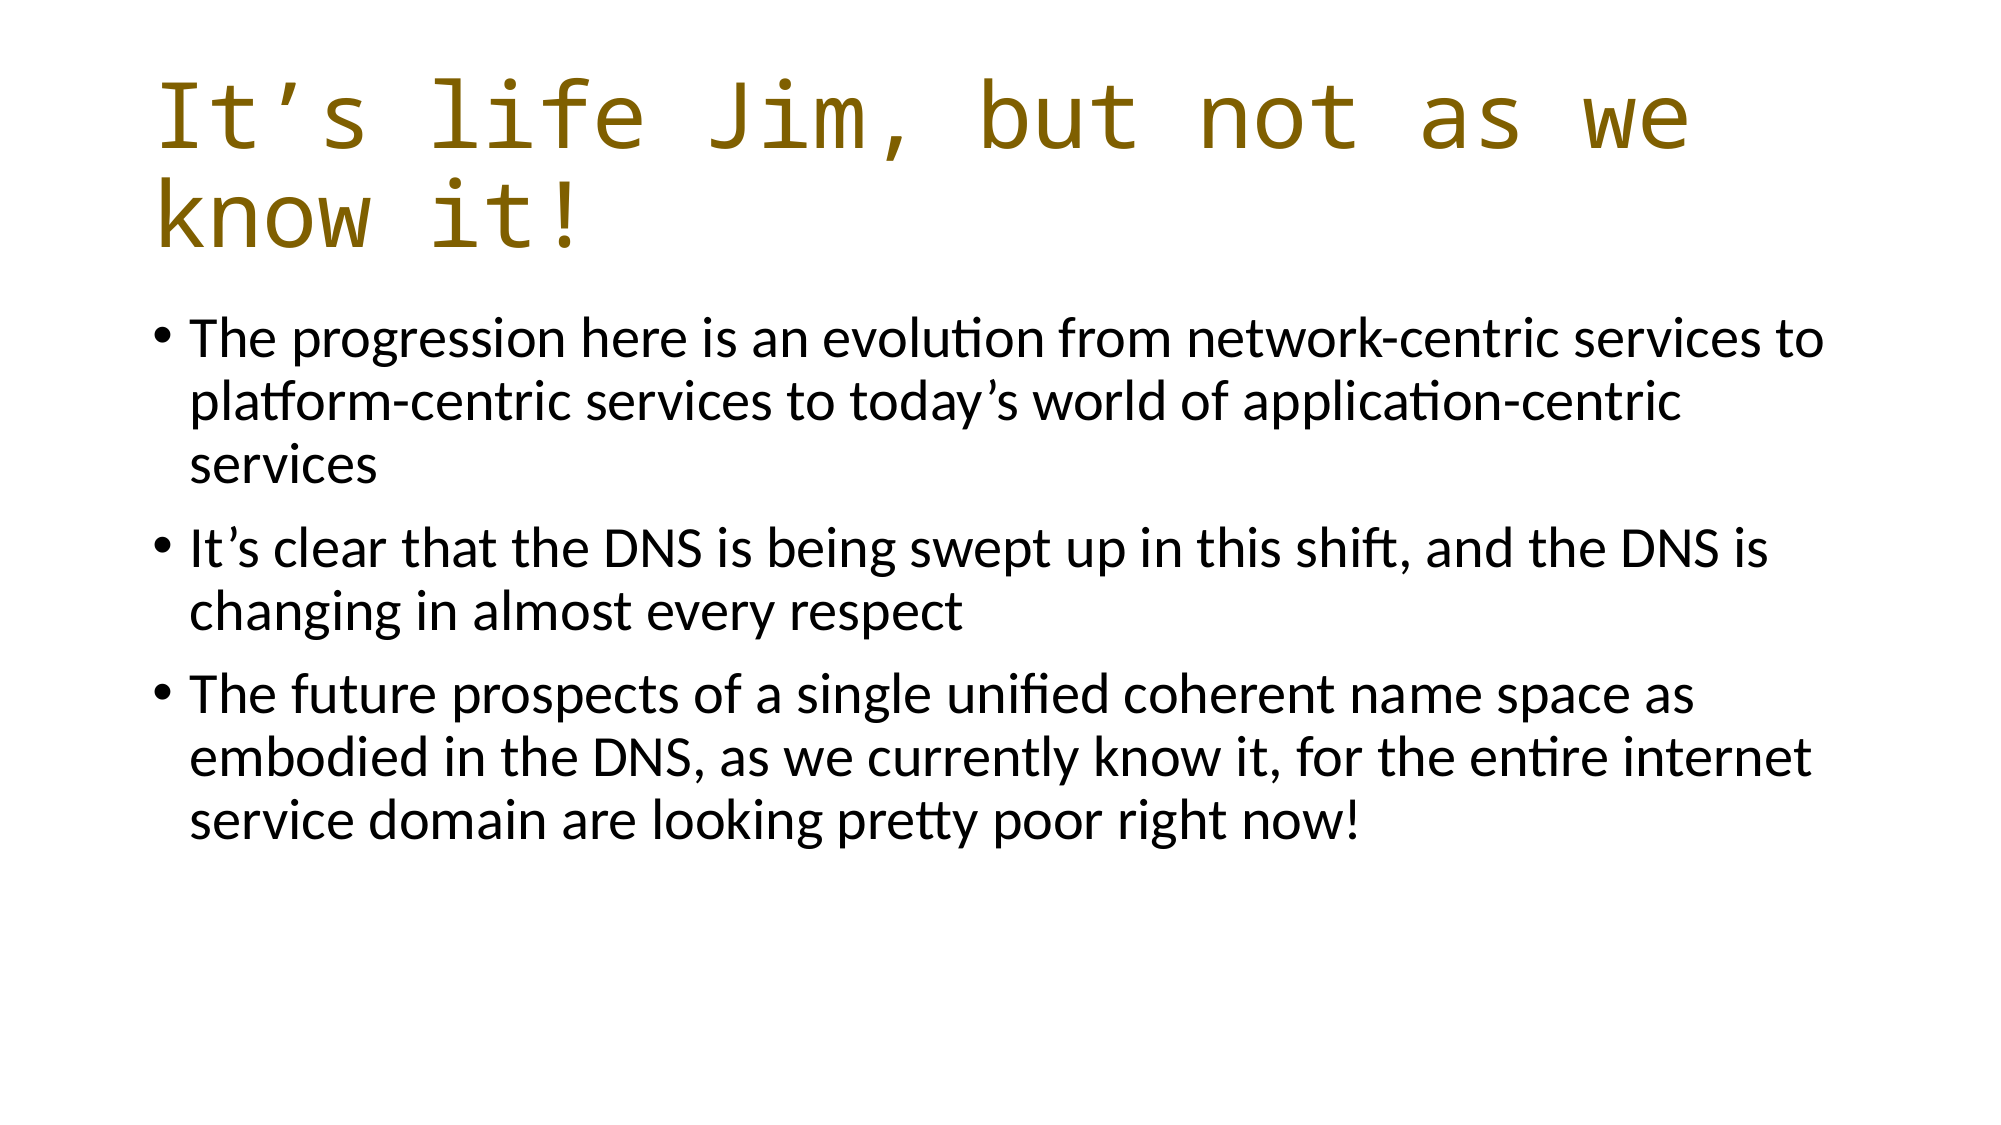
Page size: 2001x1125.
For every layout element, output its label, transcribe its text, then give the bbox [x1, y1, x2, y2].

title It’s life Jim, but not as we know it! [137, 59, 1863, 278]
list The progression here is an evolution from network-centric services to platform-centric services to today’s world of application-centric services It’s clear that the DNS is being swept up in this shift, and the DNS is changing in almost every respect The future prospects of a single unified coherent name space as embodied in the DNS, as we currently know it, for the entire internet service domain are looking pretty poor right now! [137, 299, 1863, 1014]
